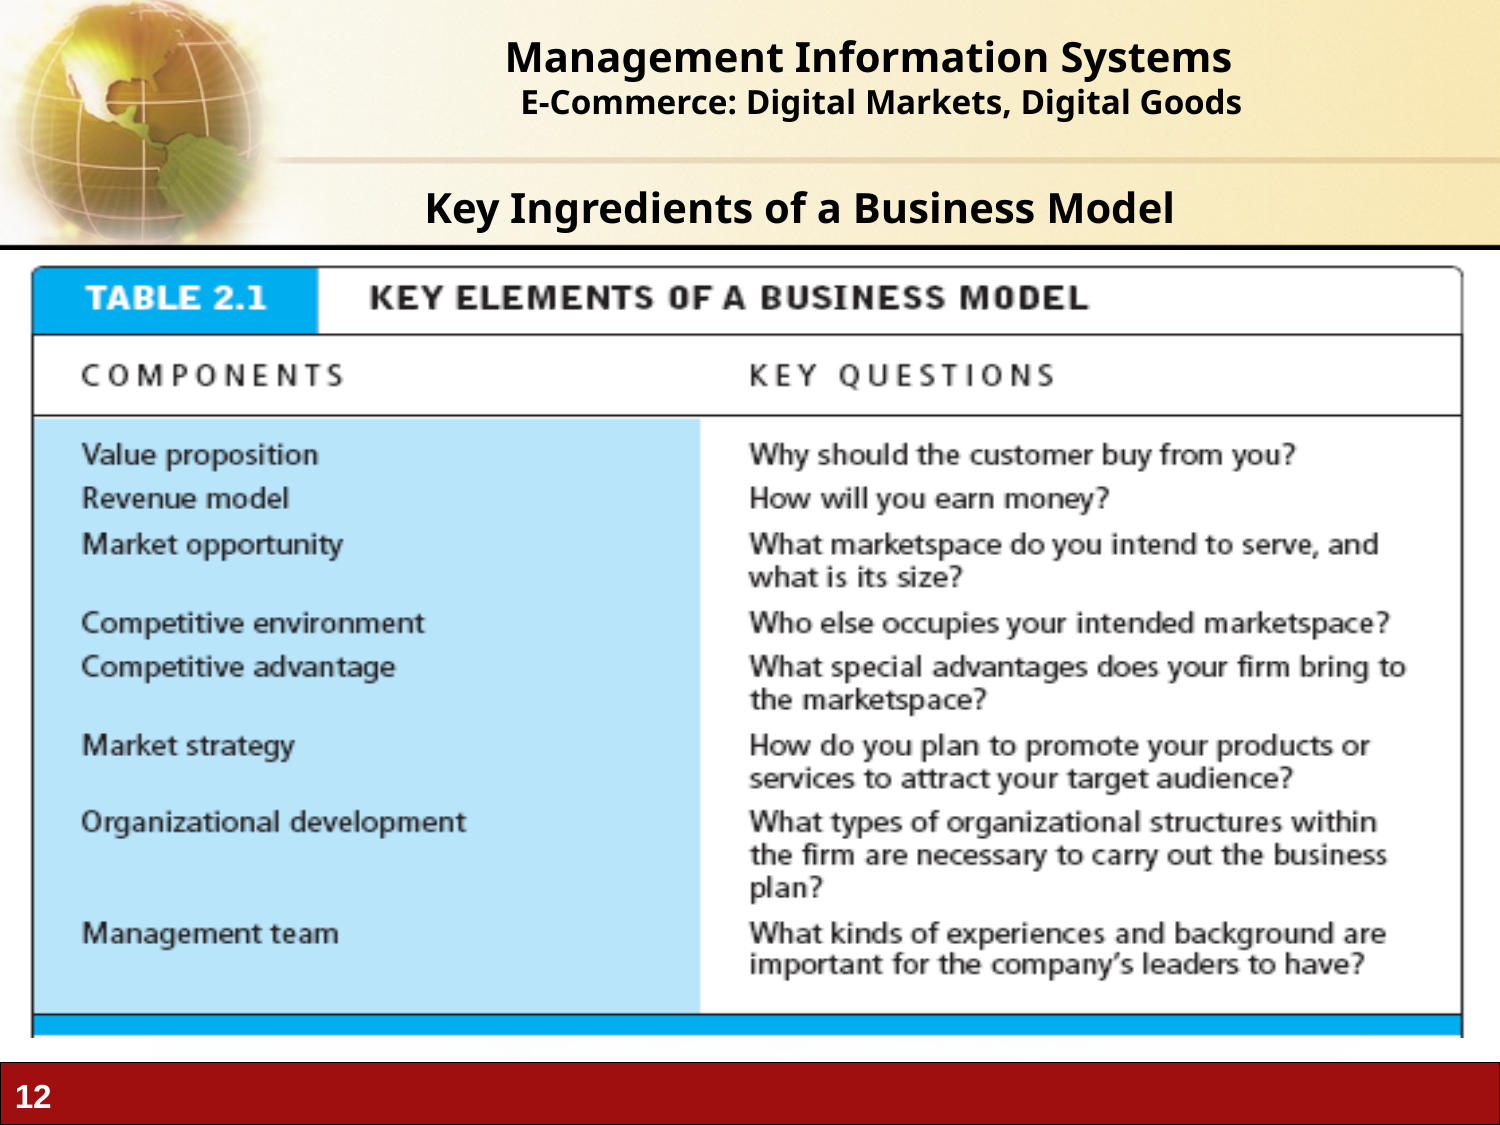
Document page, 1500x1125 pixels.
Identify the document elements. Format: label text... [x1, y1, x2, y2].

text_box Key Ingredients of a Business Model [262, 174, 1338, 240]
text_box Management Information Systems E-Commerce: Digital Markets, Digital Goods [237, 32, 1500, 119]
picture [0, 0, 1500, 1062]
